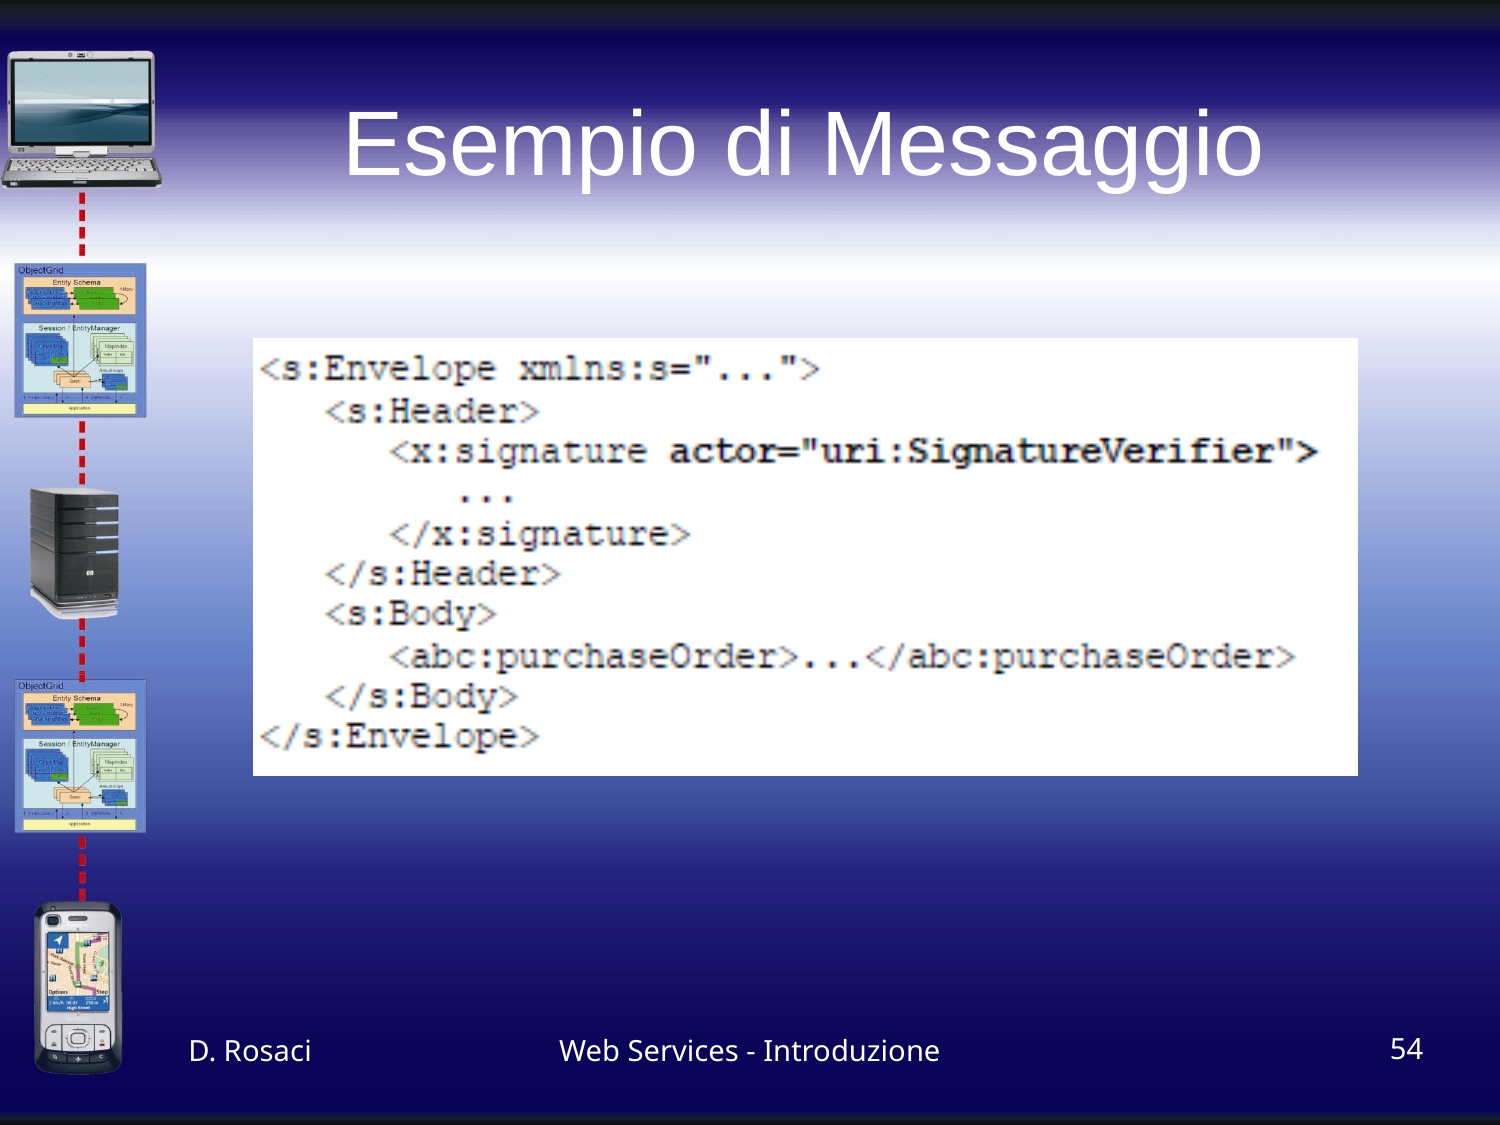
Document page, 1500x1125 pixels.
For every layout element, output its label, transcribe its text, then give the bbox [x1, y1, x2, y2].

picture [0, 0, 1500, 1125]
slide_number D. Rosaci [74, 1024, 426, 1103]
title Esempio di Messaggio [182, 44, 1426, 233]
footer Web Services - Introduzione [512, 1024, 988, 1103]
